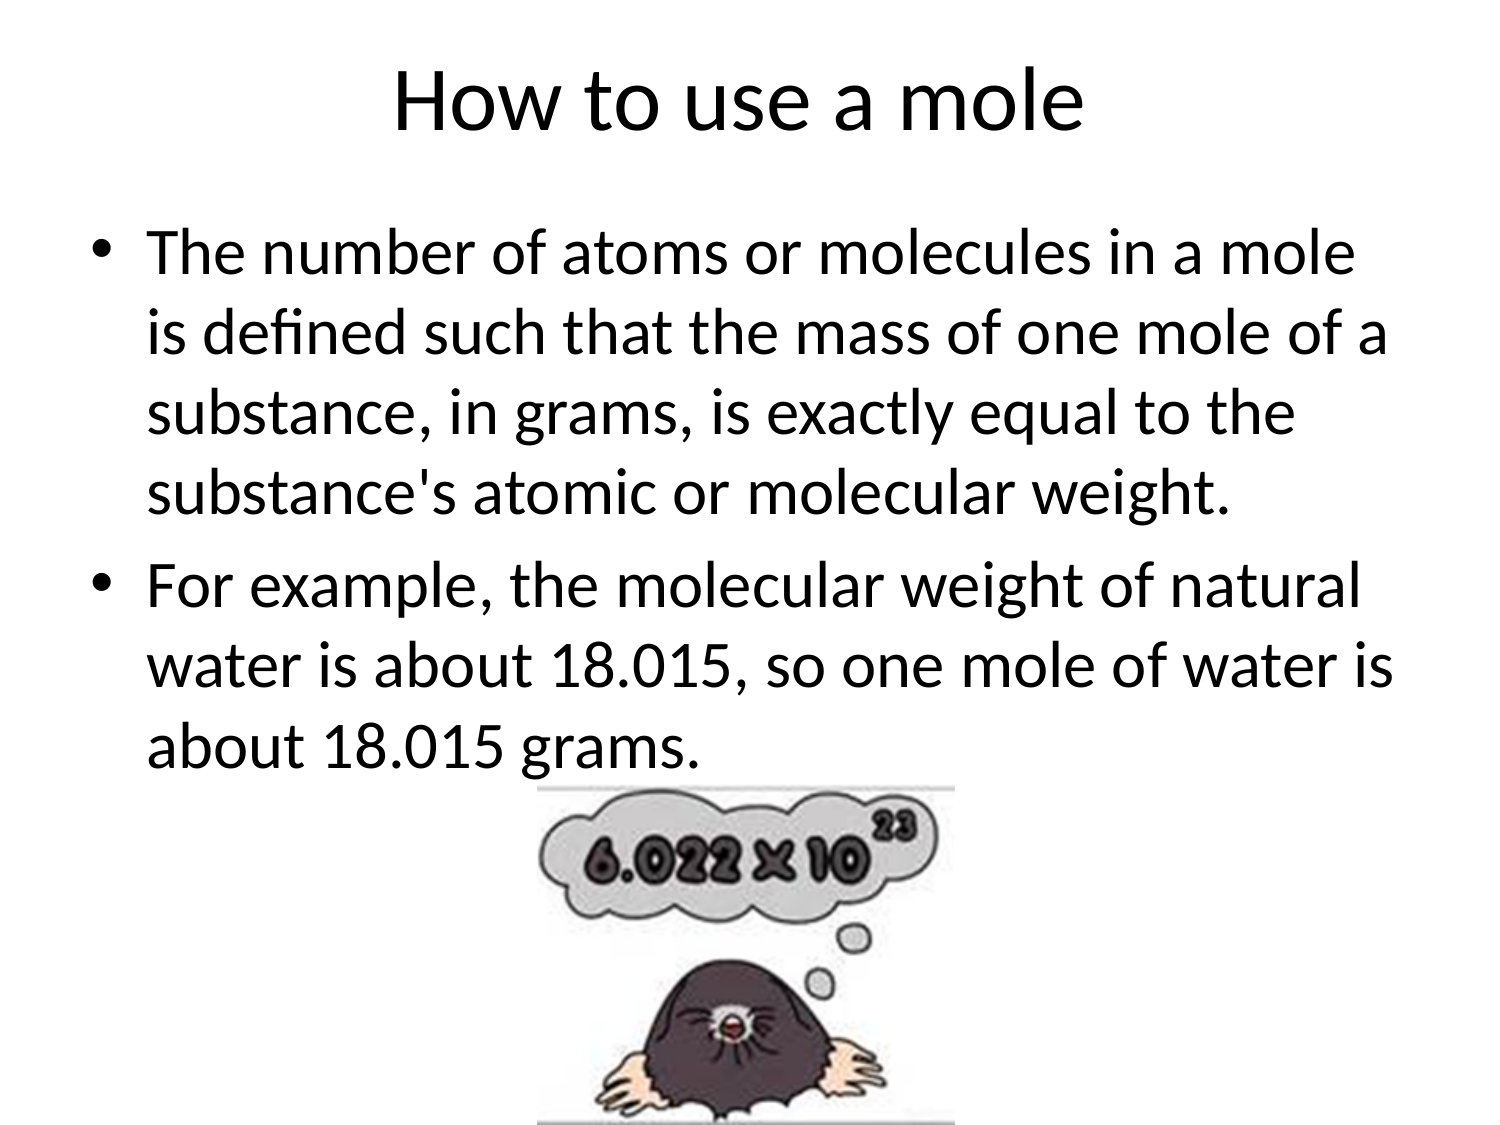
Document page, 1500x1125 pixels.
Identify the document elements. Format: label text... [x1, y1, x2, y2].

picture [537, 784, 955, 1125]
list The number of atoms or molecules in a mole is defined such that the mass of one mole of a substance, in grams, is exactly equal to the substance's atomic or molecular weight. For example, the molecular weight of natural water is about 18.015, so one mole of water is about 18.015 grams. [75, 200, 1425, 943]
title How to use a mole [75, 0, 1425, 188]
